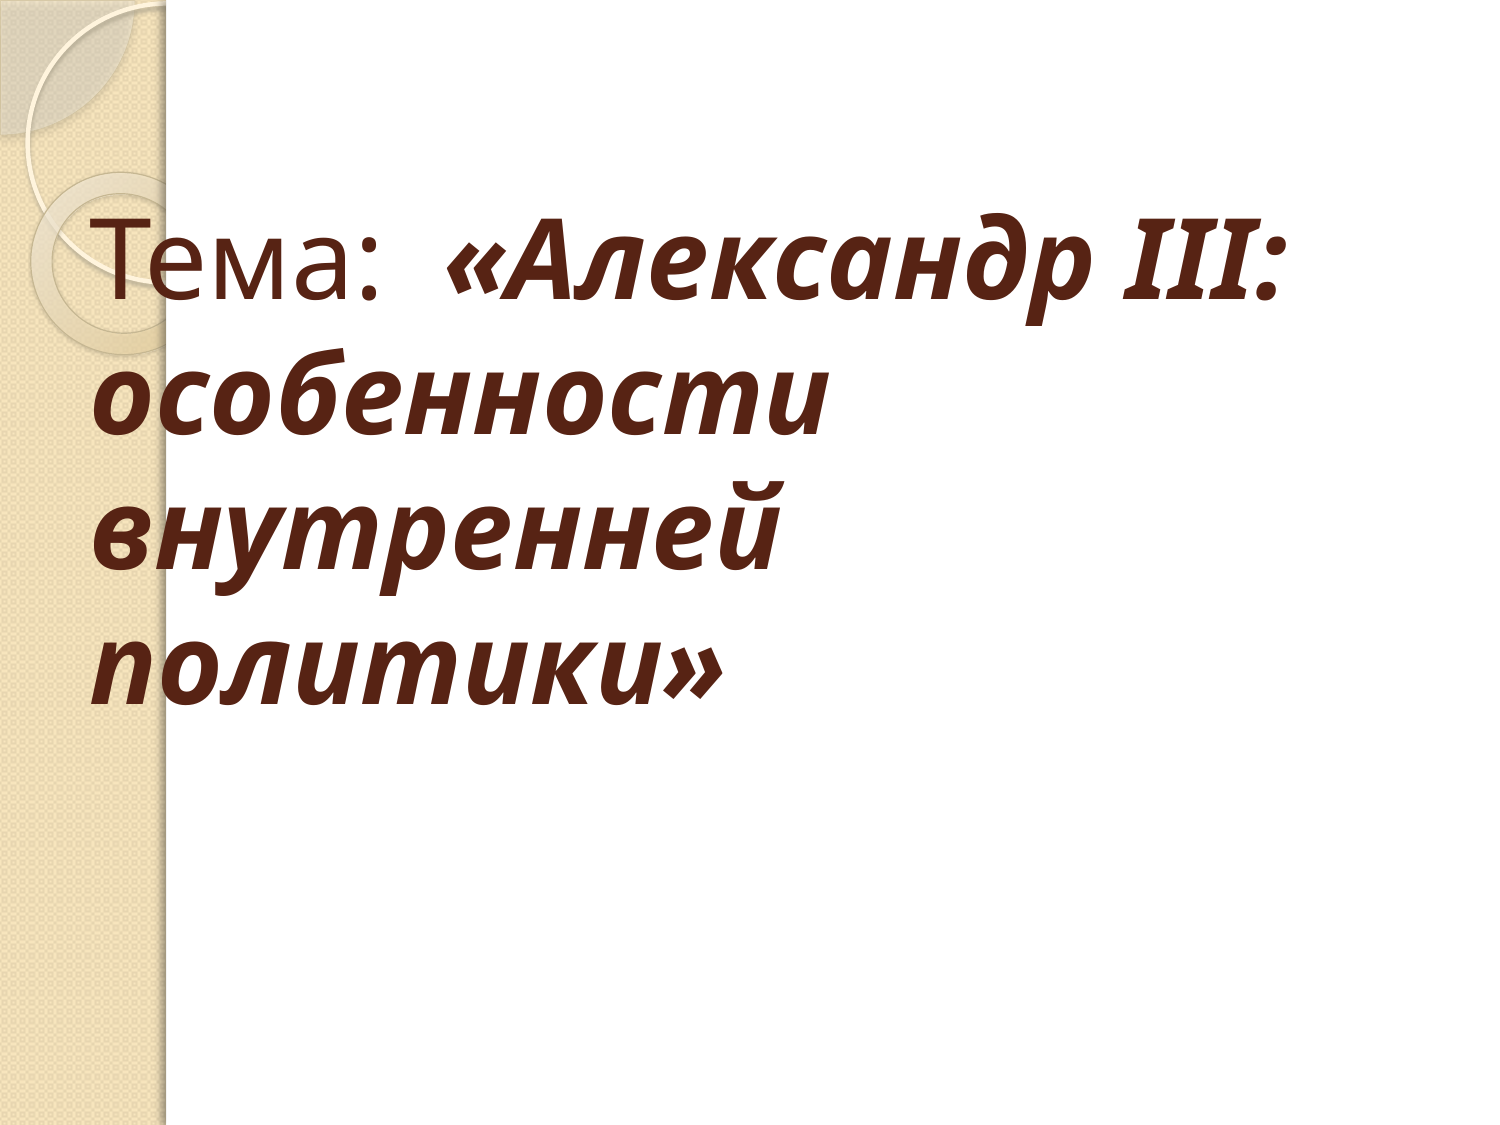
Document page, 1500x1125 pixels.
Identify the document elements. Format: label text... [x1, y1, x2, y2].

title Тема: «Александр III: особенности внутренней политики» [75, 45, 1425, 870]
